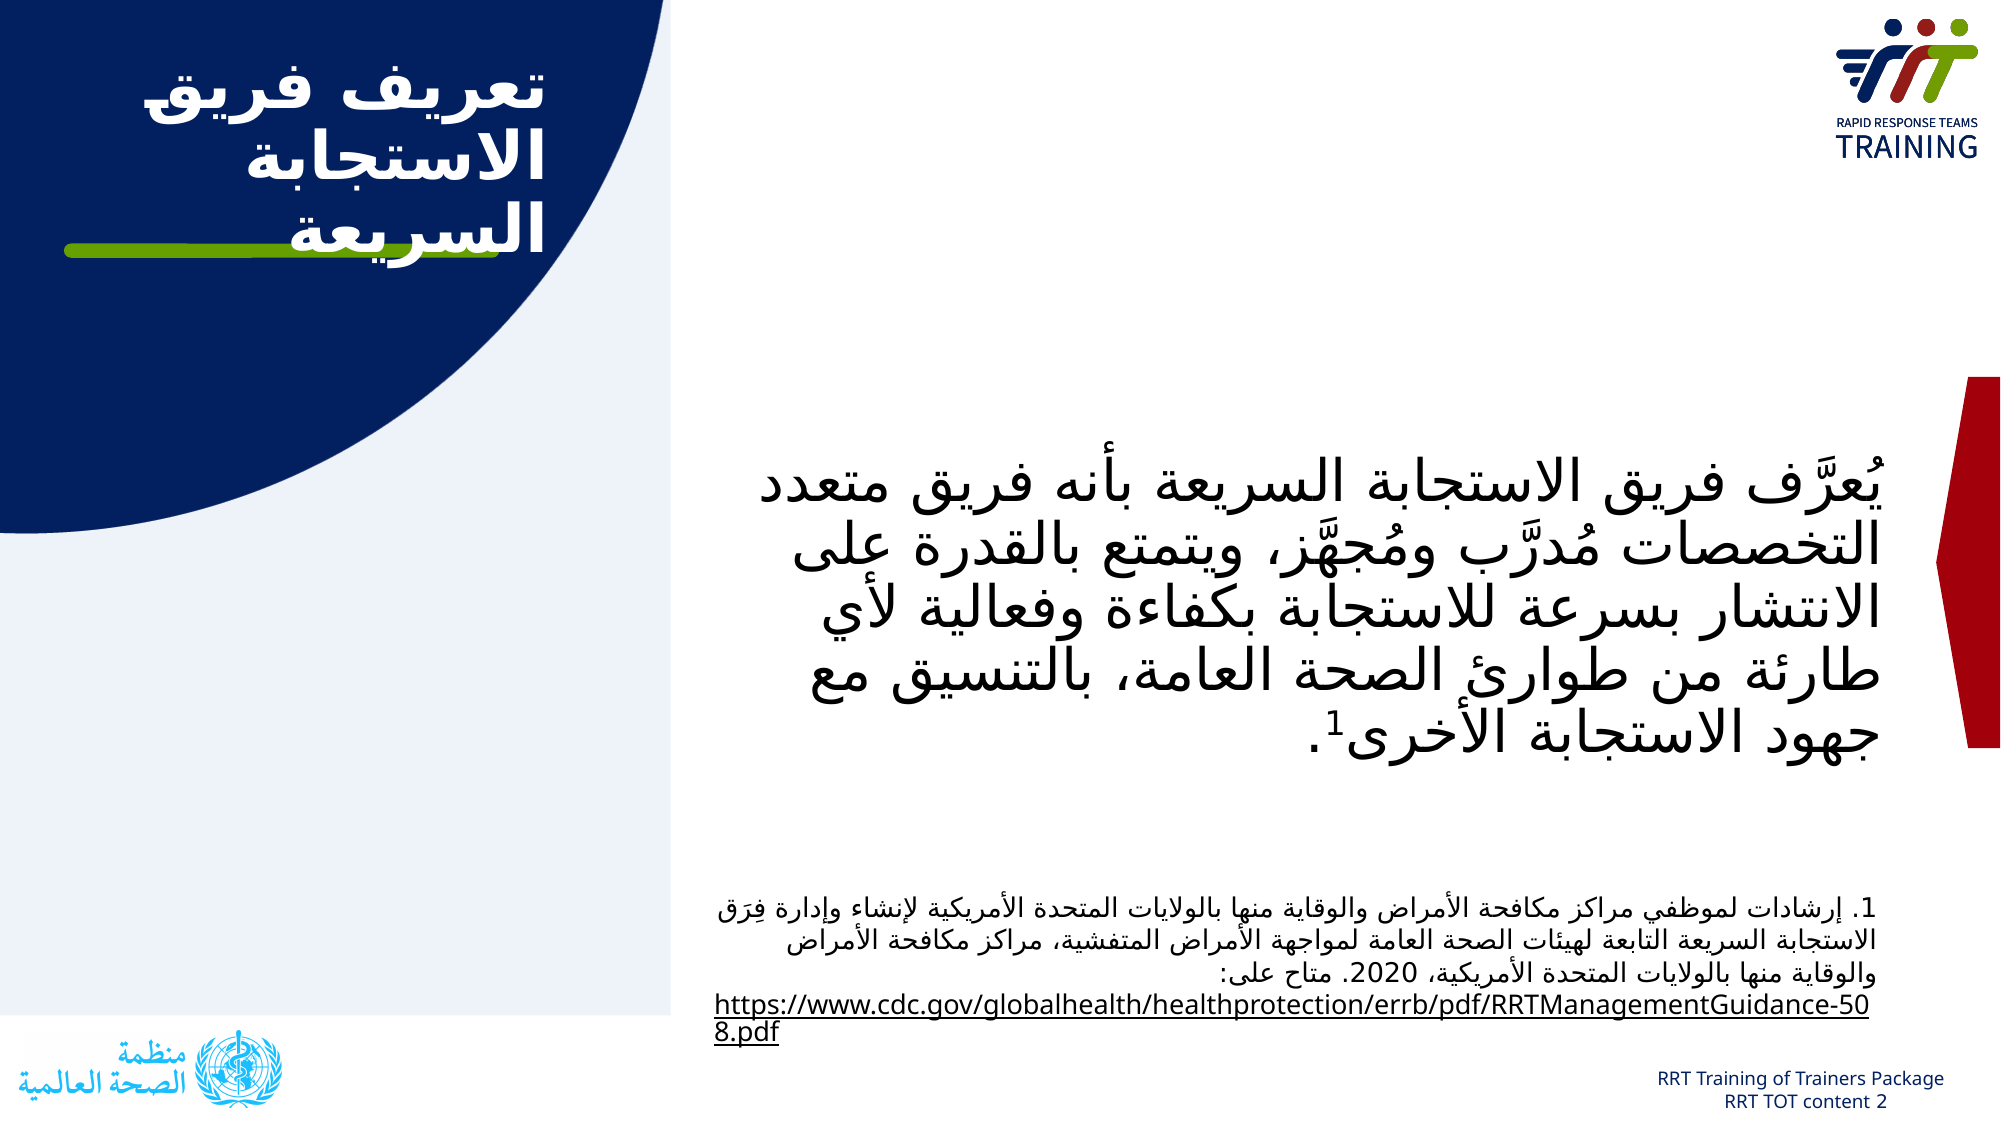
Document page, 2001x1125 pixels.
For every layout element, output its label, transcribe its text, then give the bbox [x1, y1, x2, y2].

title تعريف فريق الاستجابة السريعة [63, 0, 549, 318]
picture [19, 1030, 282, 1108]
text_box 1. إرشادات لموظفي مراكز مكافحة الأمراض والوقاية منها بالولايات المتحدة الأمريكية لإنشاء وإدارة فِرَق الاستجابة السريعة التابعة لهيئات الصحة العامة لمواجهة الأمراض المتفشية، مراكز مكافحة الأمراض والوقاية منها بالولايات المتحدة الأمريكية، 2020. متاح على: https://www.cdc.gov/globalhealth/healthprotection/errb/pdf/RRTManagementGuidance-508.pdf [708, 884, 1883, 1063]
list يُعرَّف فريق الاستجابة السريعة بأنه فريق متعدد التخصصات مُدرَّب ومُجهَّز، ويتمتع بالقدرة على الانتشار بسرعة للاستجابة بكفاءة وفعالية لأي طارئة من طوارئ الصحة العامة، بالتنسيق مع جهود الاستجابة الأخرى1. [708, 450, 1884, 979]
picture [1835, 19, 1978, 167]
picture [0, 0, 670, 538]
